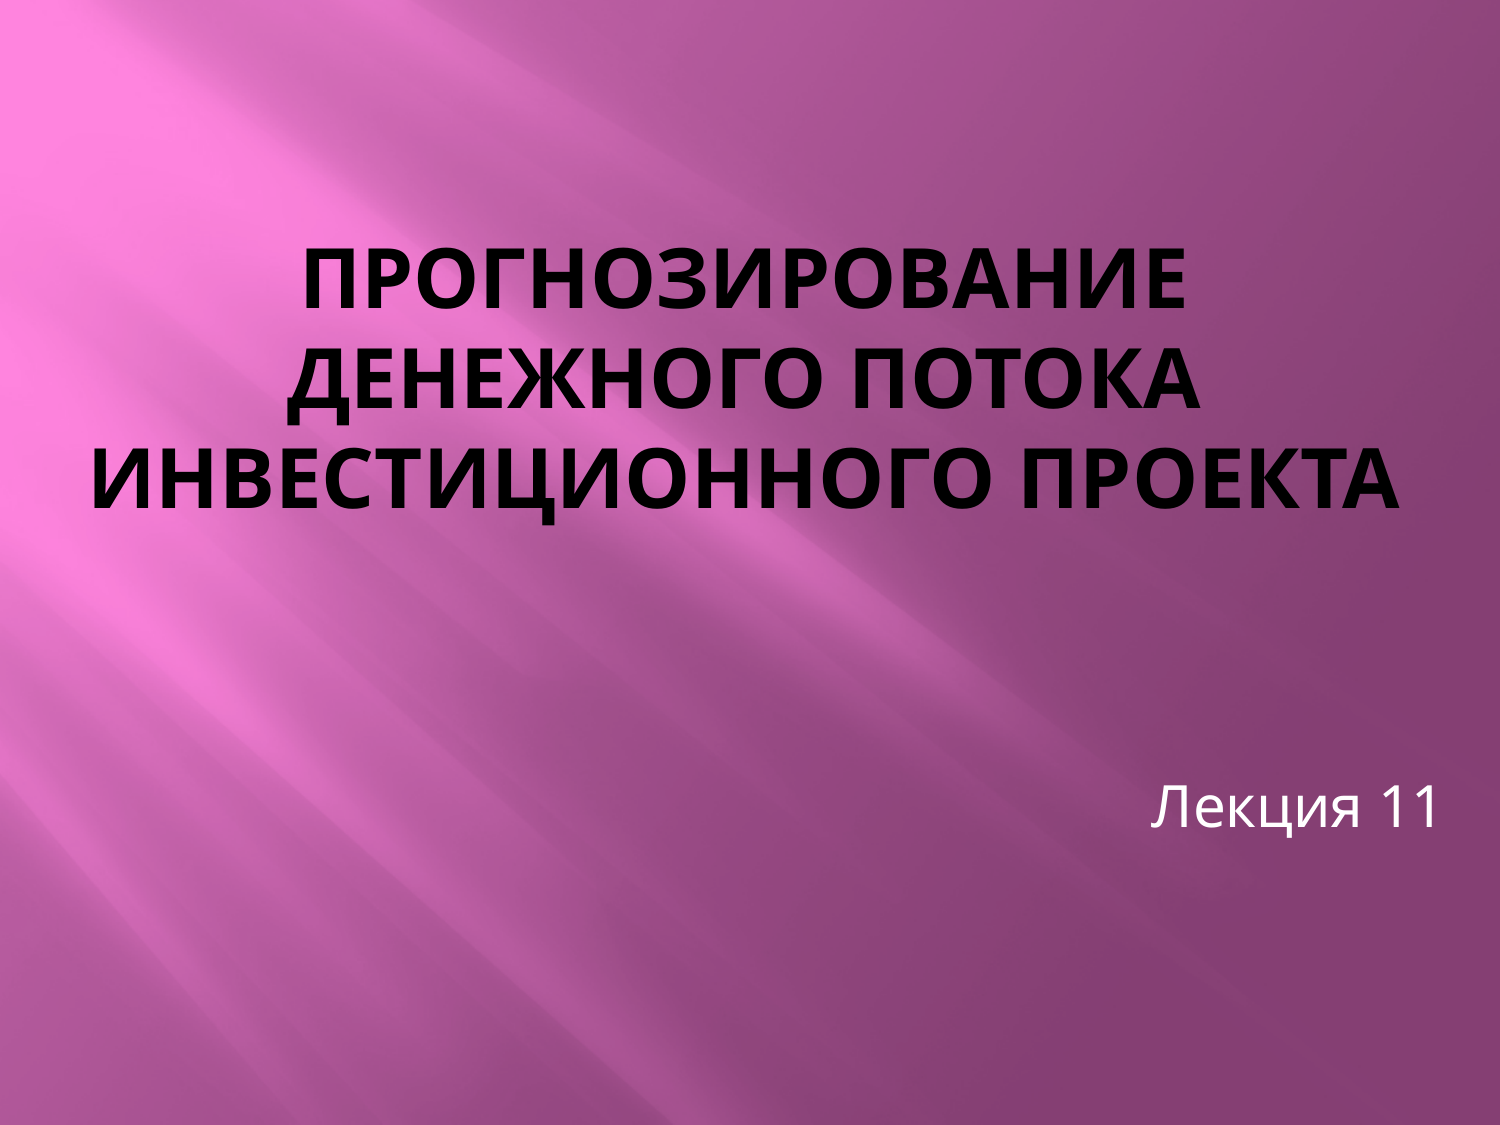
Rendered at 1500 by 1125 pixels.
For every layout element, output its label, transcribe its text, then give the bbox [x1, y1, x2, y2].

subtitle Лекция 11 [409, 761, 1461, 1091]
title ПРОГНОЗИРОВАНИЕ ДЕНЕЖНОГО ПОТОКА ИНВЕСТИЦИОННОГО ПРОЕКТА [69, 224, 1420, 525]
